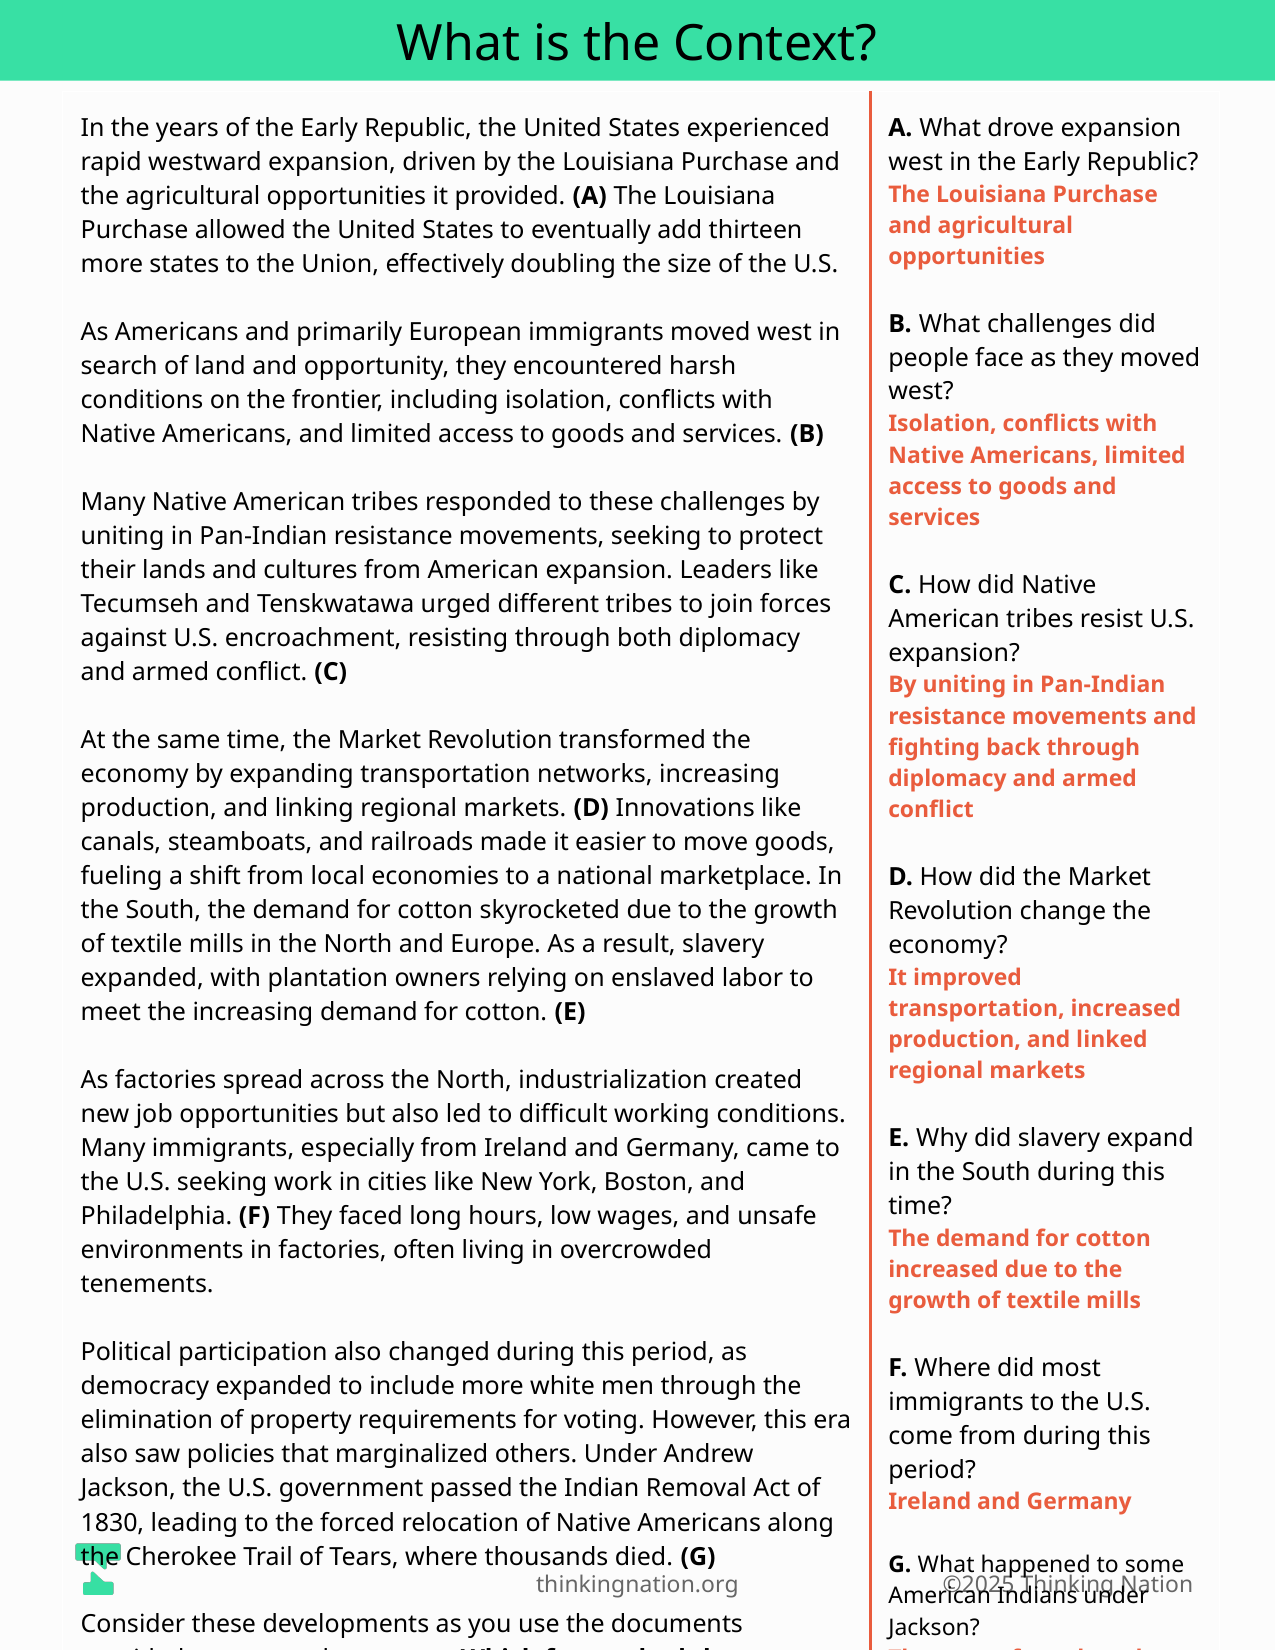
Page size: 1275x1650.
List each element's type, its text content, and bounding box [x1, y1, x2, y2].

text_box What is the Context? [0, 0, 1275, 81]
table_header In the years of the Early Republic, the United States experienced rapid westward expansion, driven by the Louisiana Purchase and the agricultural opportunities it provided. (A) The Louisiana Purchase allowed the United States to eventually add thirteen more states to the Union, effectively doubling the size of the U.S. As Americans and primarily European immigrants moved west in search of land and opportunity, they encountered harsh conditions on the frontier, including isolation, conflicts with Native Americans, and limited access to goods and services. (B) Many Native American tribes responded to these challenges by uniting in Pan-Indian resistance movements, seeking to protect their lands and cultures from American expansion. Leaders like Tecumseh and Tenskwatawa urged different tribes to join forces against U.S. encroachment, resisting through both diplomacy and armed conflict. (C) At the same time, the Market Revolution transformed the economy by expanding transportation networks, increasing production, and linking regional markets. (D) Innovations like canals, steamboats, and railroads made it easier to move goods, fueling a shift from local economies to a national marketplace. In the South, the demand for cotton skyrocketed due to the growth of textile mills in the North and Europe. As a result, slavery expanded, with plantation owners relying on enslaved labor to meet the increasing demand for cotton. (E) As factories spread across the North, industrialization created new job opportunities but also led to difficult working conditions. Many immigrants, especially from Ireland and Germany, came to the U.S. seeking work in cities like New York, Boston, and Philadelphia. (F) They faced long hours, low wages, and unsafe environments in factories, often living in overcrowded tenements. Political participation also changed during this period, as democracy expanded to include more white men through the elimination of property requirements for voting. However, this era also saw policies that marginalized others. Under Andrew Jackson, the U.S. government passed the Indian Removal Act of 1830, leading to the forced relocation of Native Americans along the Cherokee Trail of Tears, where thousands died. (G) Consider these developments as you use the documents provided to answer the prompt: Which factors had the most significant impact on shaping the United States and people’s lives in the Early Republic (1789-1844)? [63, 92, 869, 1650]
picture [62, 1533, 134, 1605]
table_header A. What drove expansion west in the Early Republic? The Louisiana Purchase and agricultural opportunities B. What challenges did people face as they moved west? Isolation, conflicts with Native Americans, limited access to goods and services C. How did Native American tribes resist U.S. expansion? By uniting in Pan-Indian resistance movements and fighting back through diplomacy and armed conflict D. How did the Market Revolution change the economy? It improved transportation, increased production, and linked regional markets E. Why did slavery expand in the South during this time? The demand for cotton increased due to the growth of textile mills F. Where did most immigrants to the U.S. come from during this period? Ireland and Germany G. What happened to some American Indians under Jackson? They were forced on the Trail of Tears. [872, 92, 1219, 1650]
